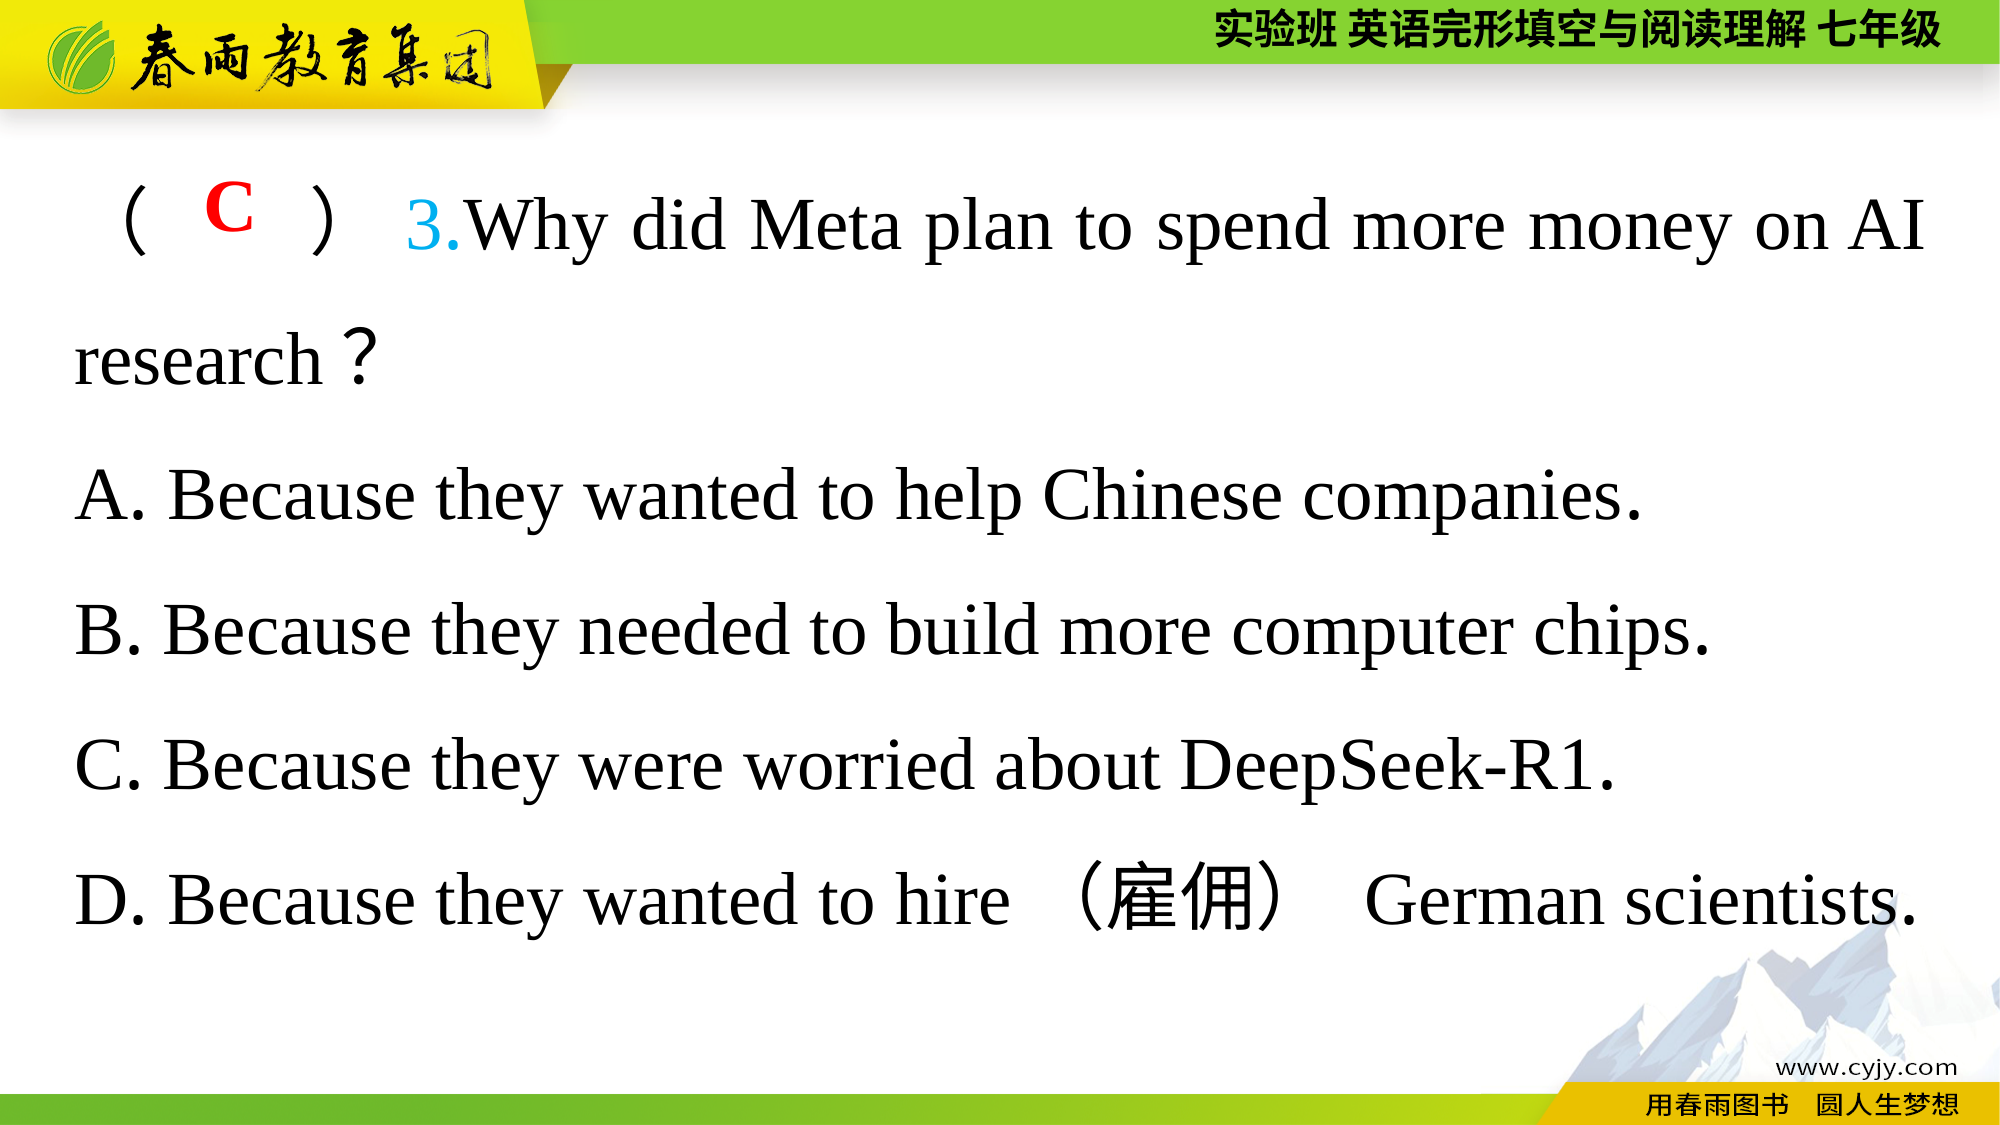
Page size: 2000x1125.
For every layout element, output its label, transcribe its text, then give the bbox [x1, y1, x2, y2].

list （ ）3.Why did Meta plan to spend more money on AI research？ A. Because they wanted to help Chinese companies. B. Because they needed to build more computer chips. C. Because they were worried about DeepSeek-R1. D. Because they wanted to hire（雇佣） German scientists. [59, 122, 1944, 956]
picture [0, 0, 2000, 1125]
